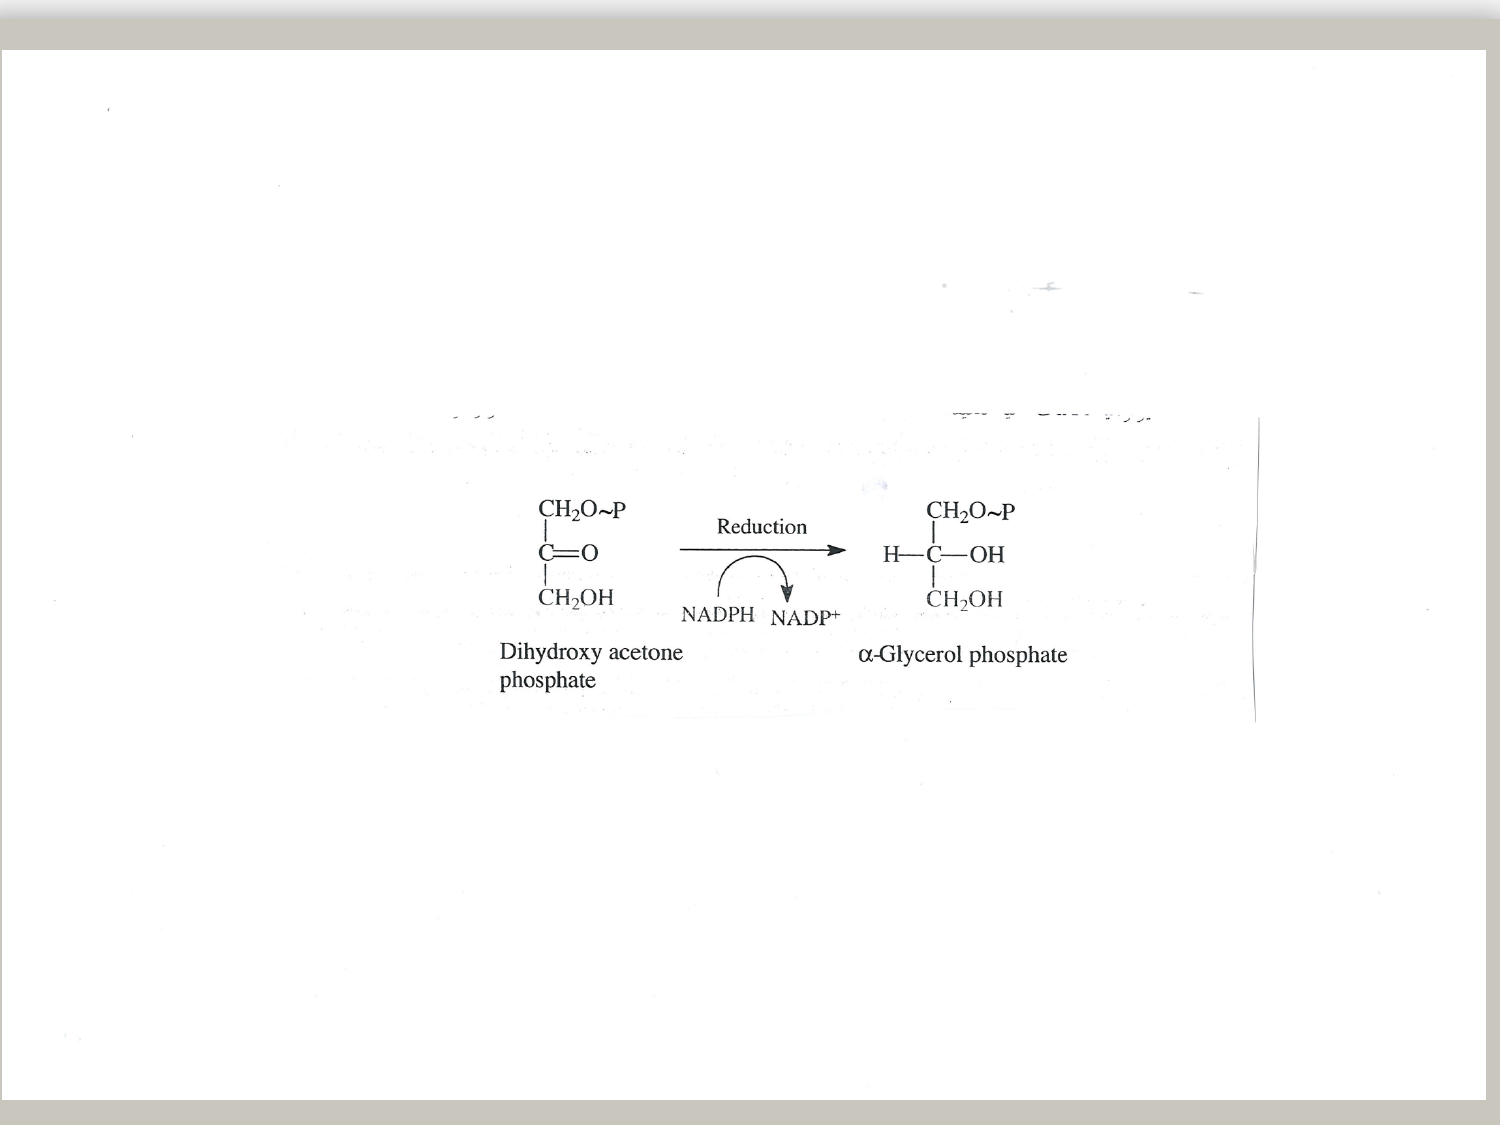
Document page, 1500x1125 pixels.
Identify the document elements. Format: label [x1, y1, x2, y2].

list [2, 49, 1487, 1101]
